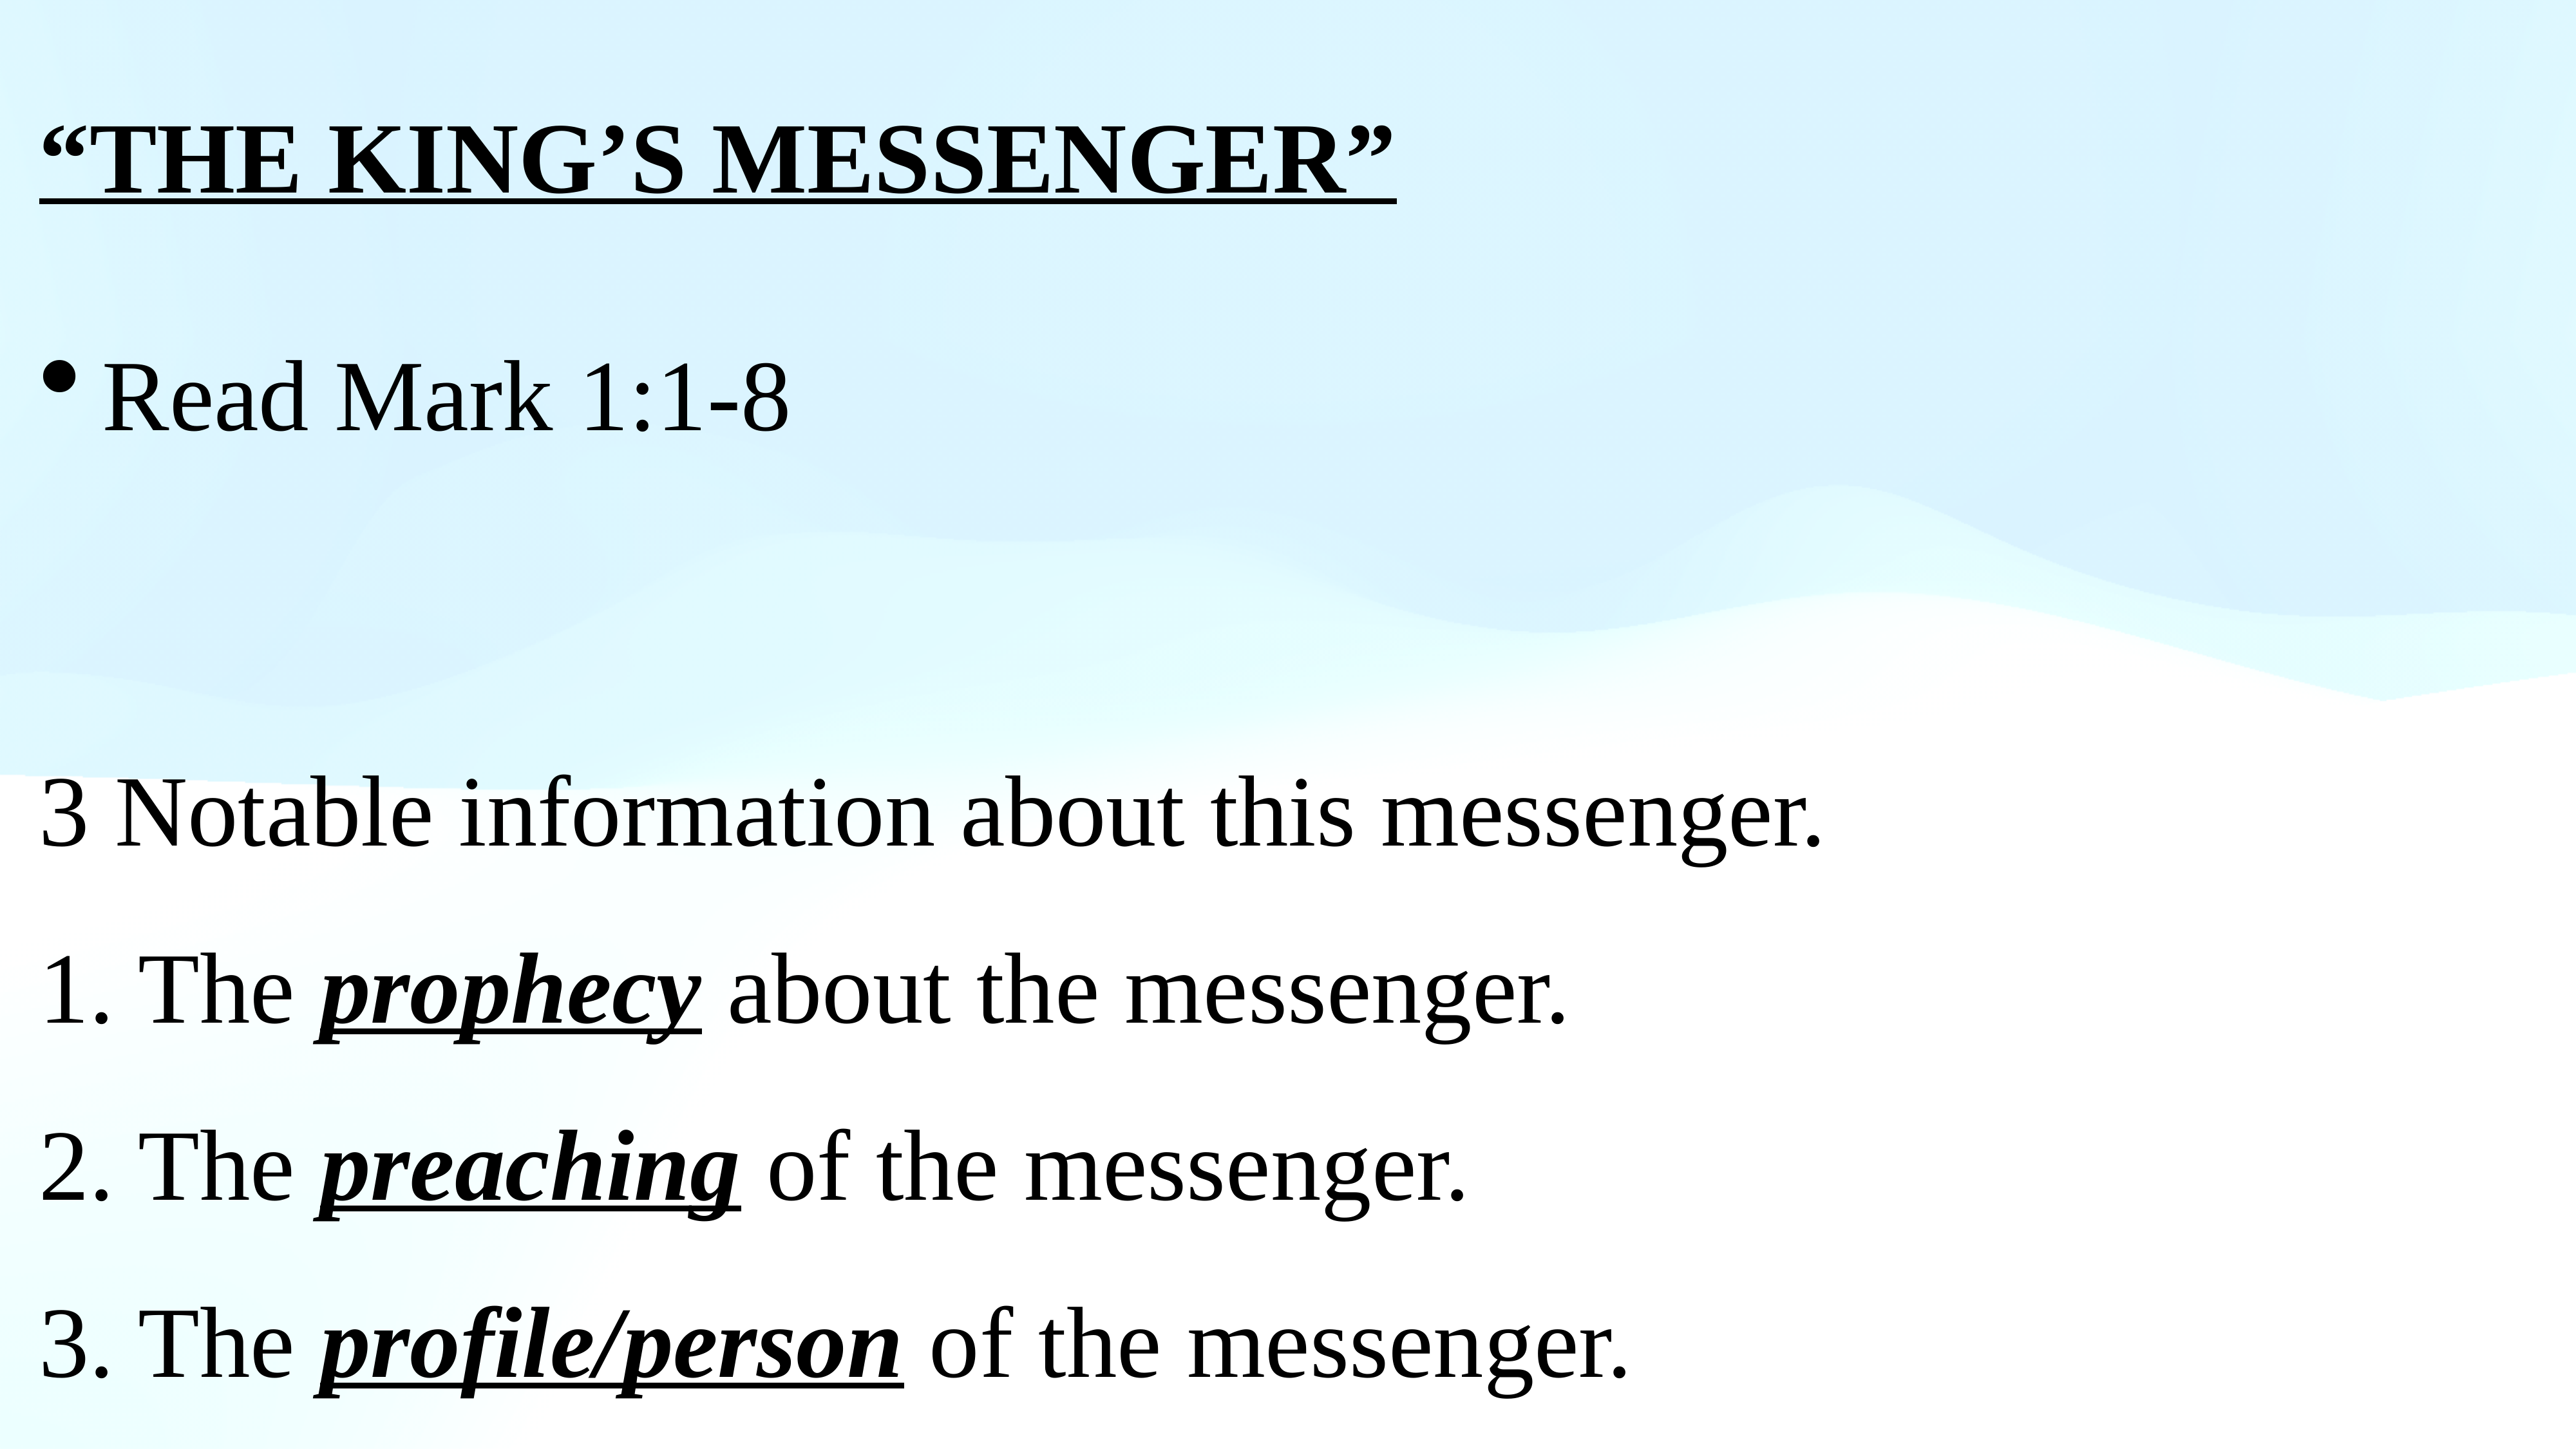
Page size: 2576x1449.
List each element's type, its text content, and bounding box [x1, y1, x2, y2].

picture [0, 0, 2576, 1449]
list “THE KING’S MESSENGER” Read Mark 1:1-8 3 Notable information about this messenger. 1. The prophecy about the messenger. 2. The preaching of the messenger. 3. The profile/person of the messenger. [33, 26, 2543, 1408]
